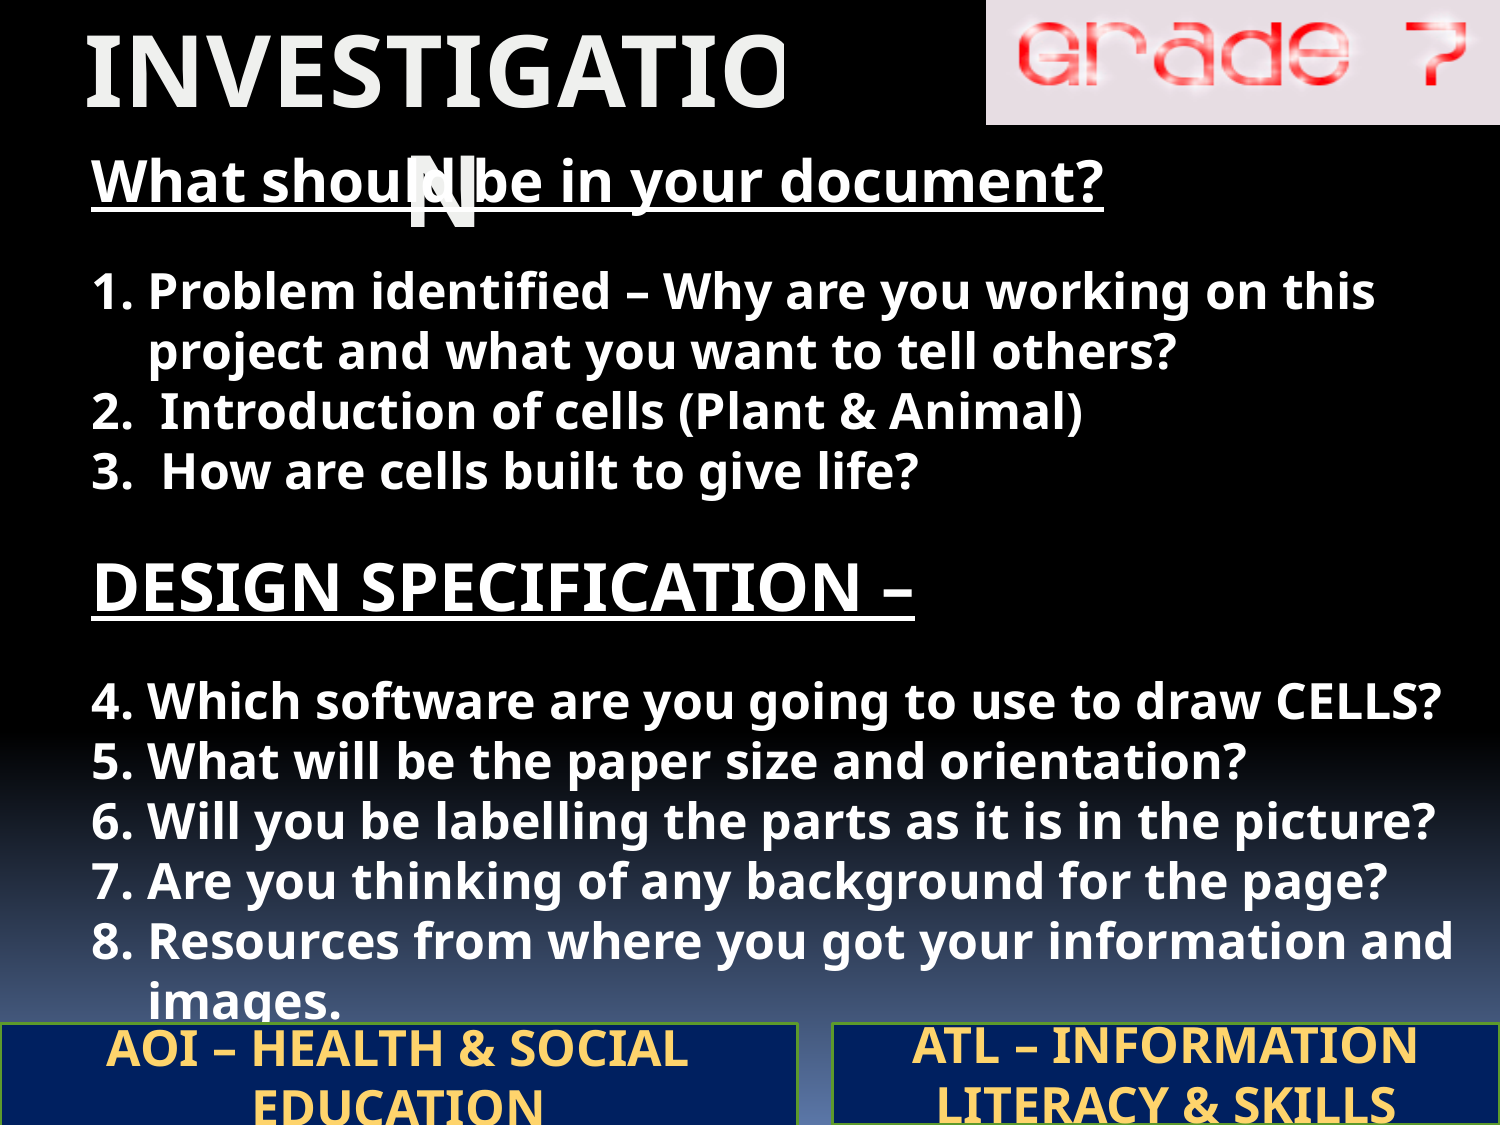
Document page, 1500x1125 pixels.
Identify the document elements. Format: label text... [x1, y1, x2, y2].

text_box AOI – HEALTH & SOCIAL EDUCATION [0, 1022, 799, 1125]
picture [985, 0, 1500, 126]
text_box ATL – INFORMATION LITERACY & SKILLS [831, 1022, 1500, 1125]
text_box INVESTIGATION [53, 0, 833, 255]
text_box What should be in your document? Problem identified – Why are you working on this project and what you want to tell others? Introduction of cells (Plant & Animal) How are cells built to give life? DESIGN SPECIFICATION – Which software are you going to use to draw CELLS? What will be the paper size and orientation? Will you be labelling the parts as it is in the picture? Are you thinking of any background for the page? Resources from where you got your information and images. [76, 137, 1500, 1037]
